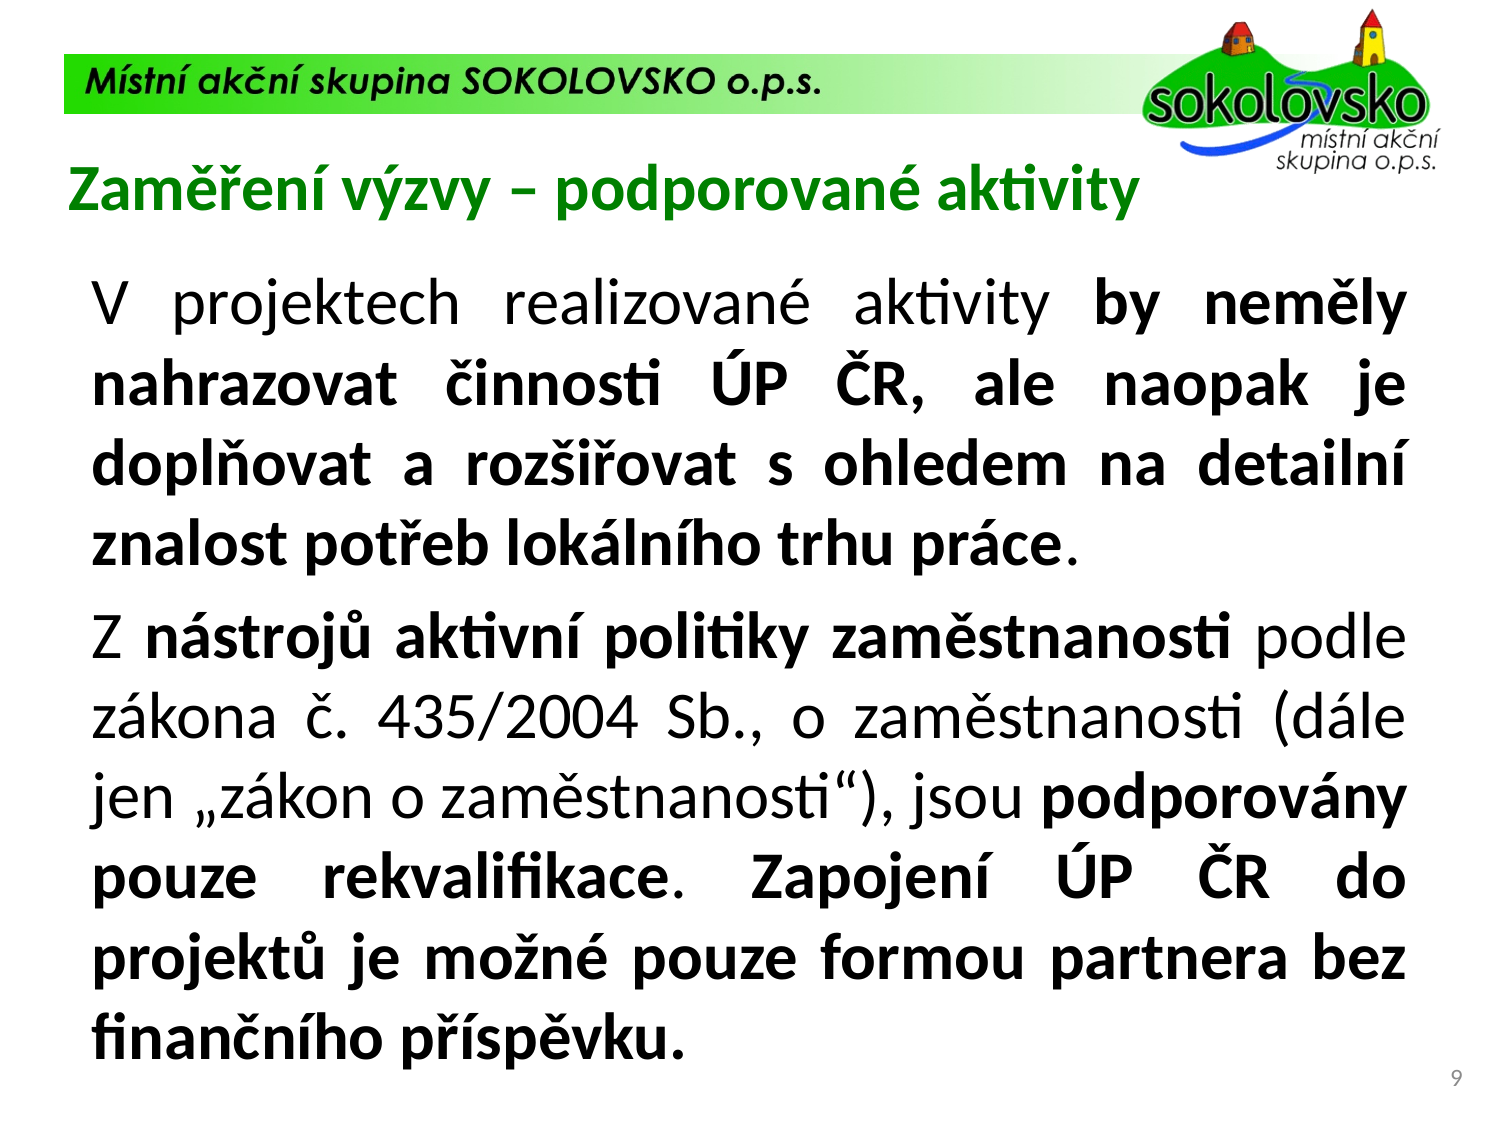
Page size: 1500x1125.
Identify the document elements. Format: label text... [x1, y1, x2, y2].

picture [64, 0, 1455, 197]
list V projektech realizované aktivity by neměly nahrazovat činnosti ÚP ČR, ale naopak je doplňovat a rozšiřovat s ohledem na detailní znalost potřeb lokálního trhu práce. Z nástrojů aktivní politiky zaměstnanosti podle zákona č. 435/2004 Sb., o zaměstnanosti (dále jen „zákon o zaměstnanosti“), jsou podporovány pouze rekvalifikace. Zapojení ÚP ČR do projektů je možné pouze formou partnera bez finančního příspěvku. [76, 250, 1424, 1107]
title Zaměření výzvy – podporované aktivity [53, 137, 1404, 232]
slide_number 9 [1128, 1046, 1478, 1107]
